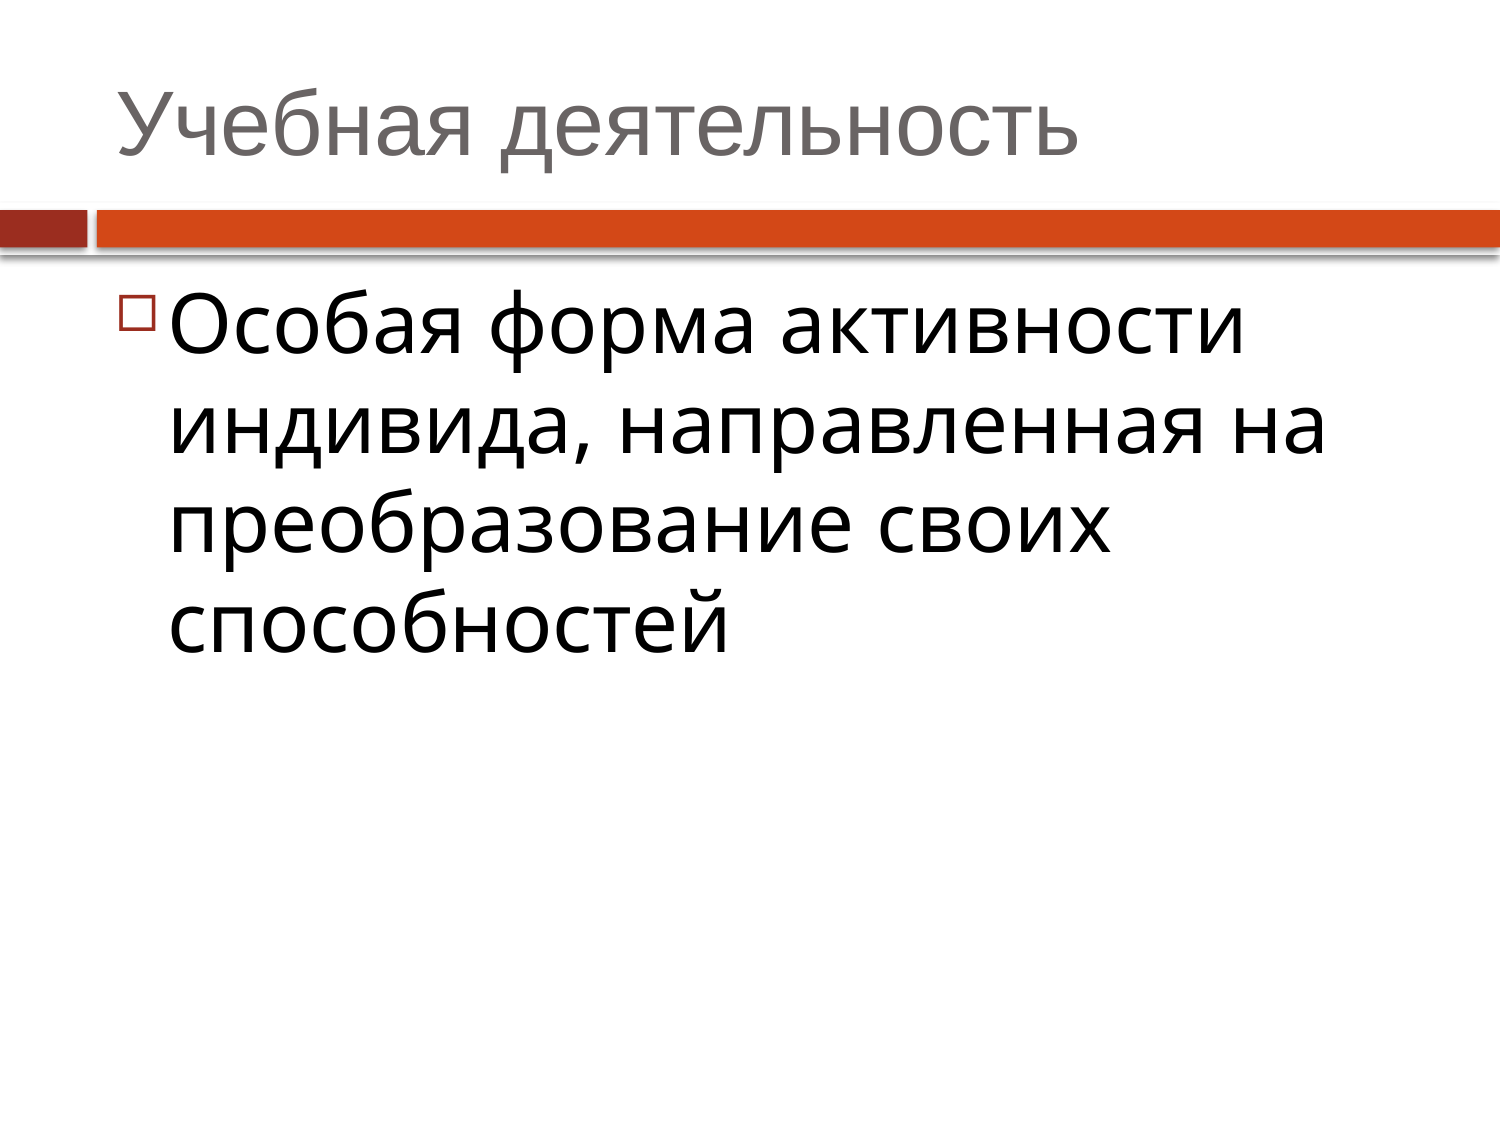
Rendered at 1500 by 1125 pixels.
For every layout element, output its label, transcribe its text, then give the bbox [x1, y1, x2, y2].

list Особая форма активности индивида, направленная на преобразование своих способностей [100, 262, 1438, 1005]
title Учебная деятельность [100, 37, 1438, 200]
